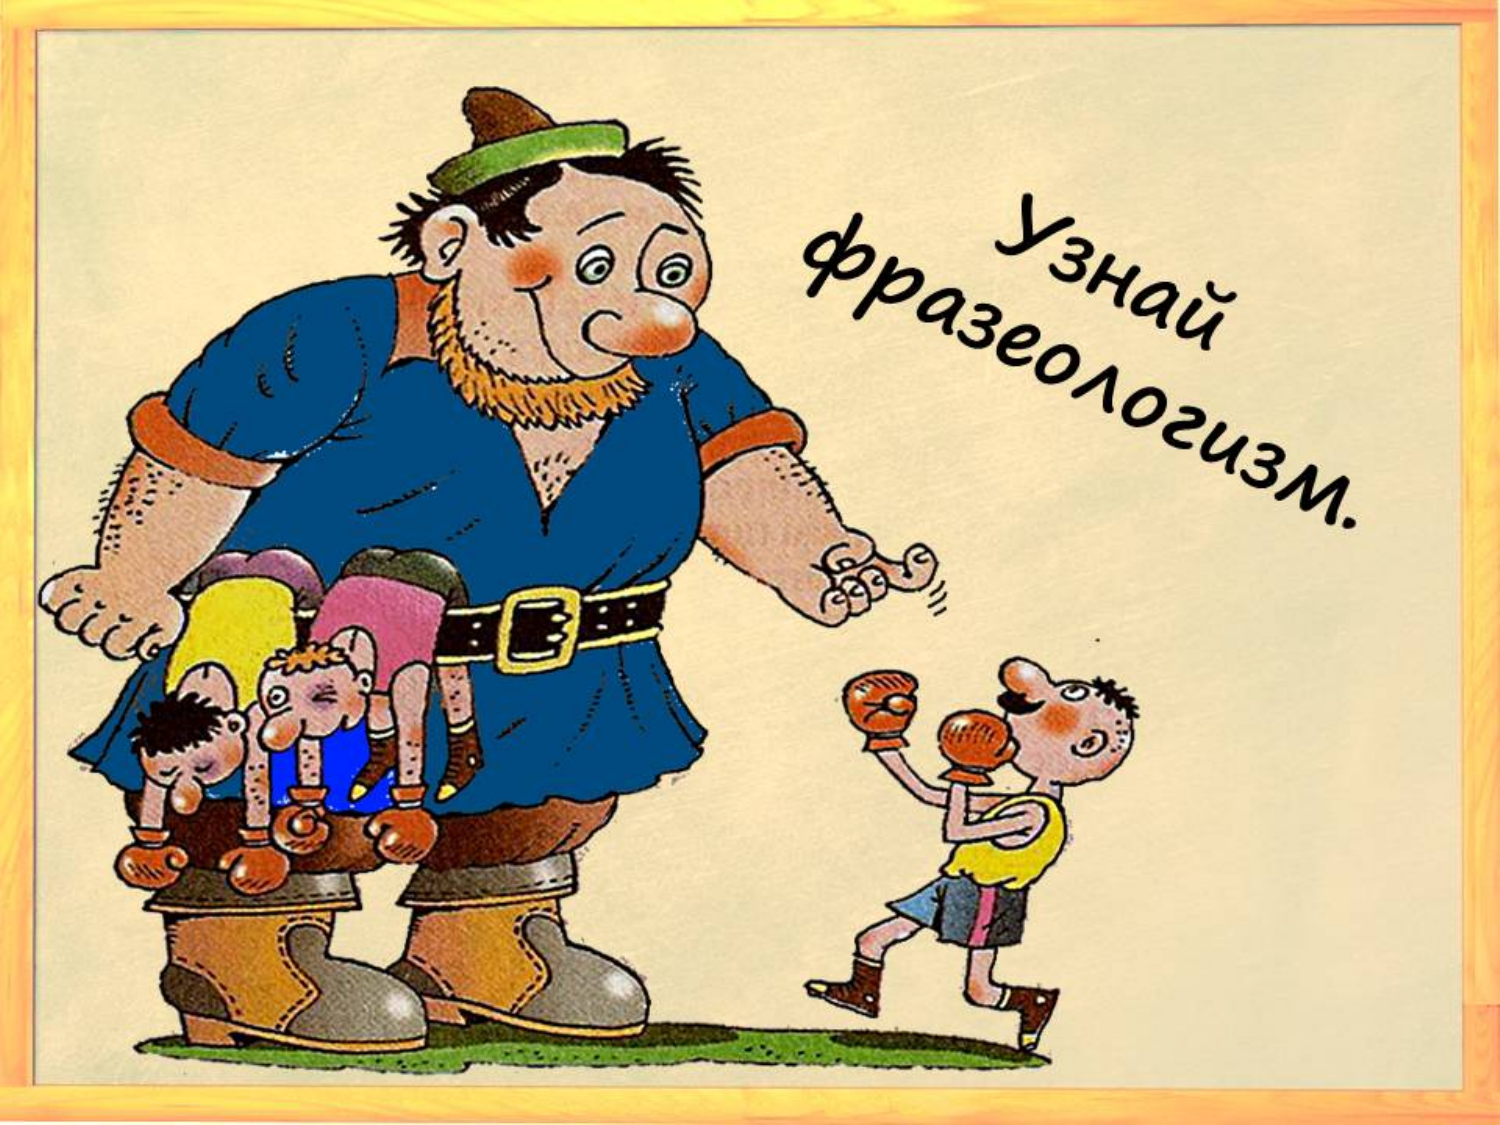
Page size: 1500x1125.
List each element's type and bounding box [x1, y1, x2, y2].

list [0, 0, 1500, 1125]
